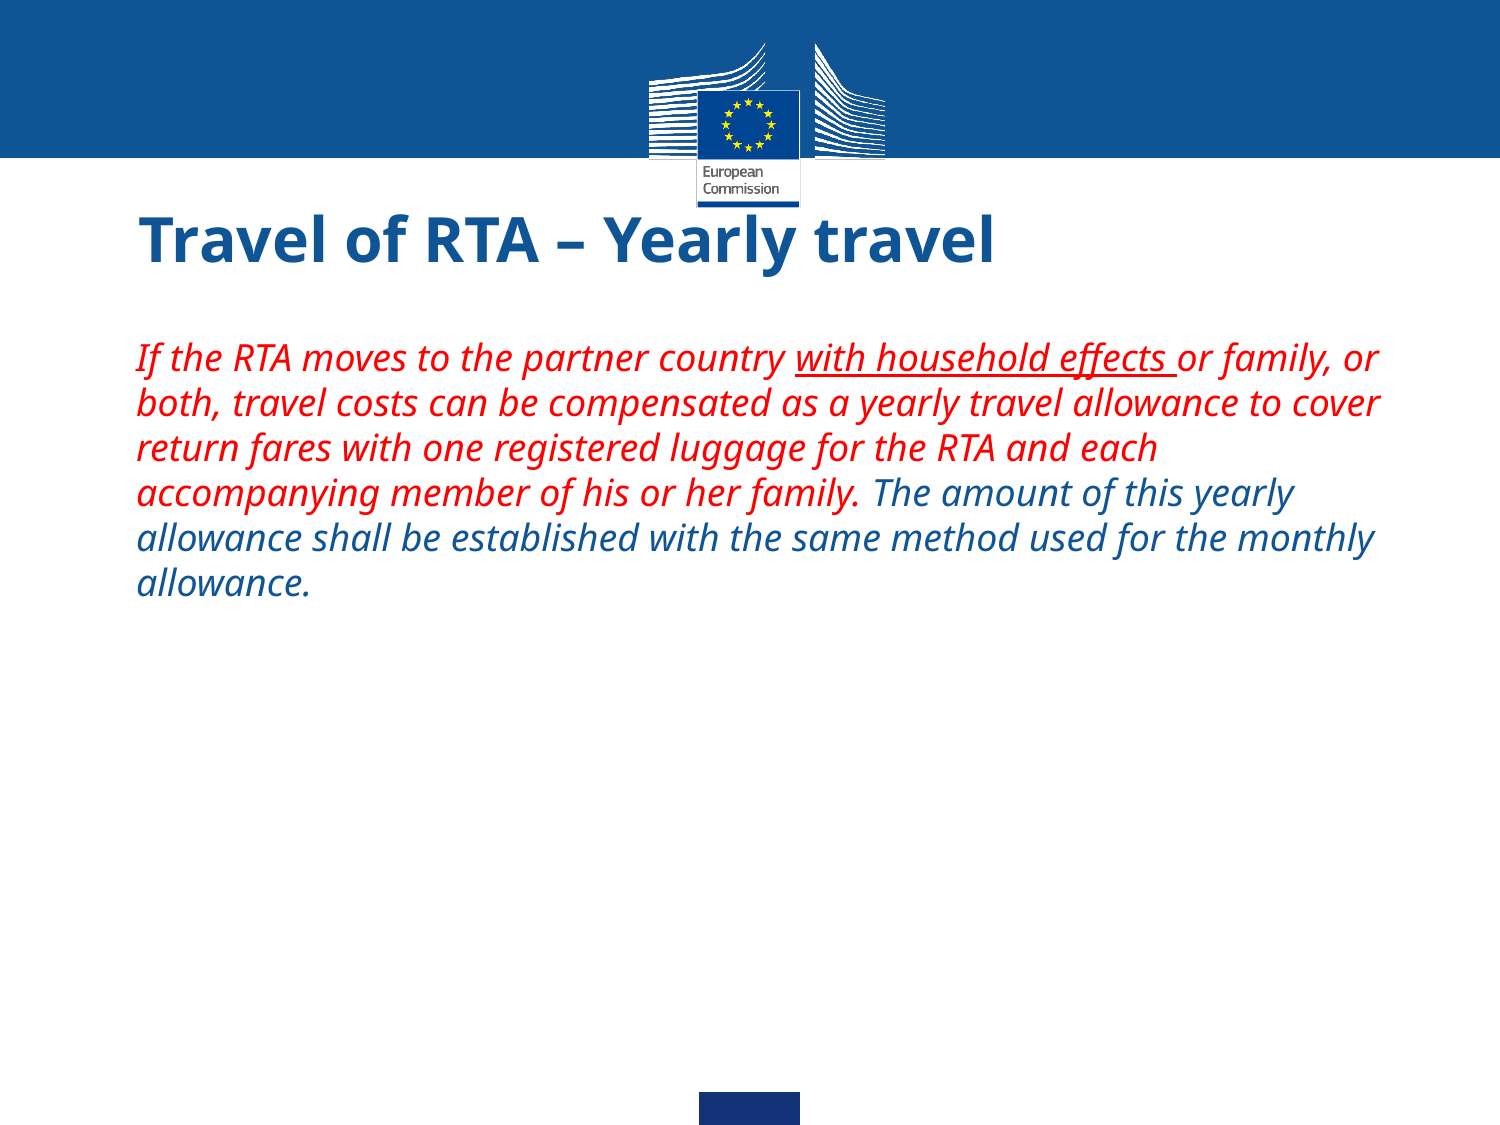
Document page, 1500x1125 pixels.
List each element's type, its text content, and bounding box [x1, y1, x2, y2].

picture [649, 42, 885, 160]
list If the RTA moves to the partner country with household effects or family, or both, travel costs can be compensated as a yearly travel allowance to cover return fares with one registered luggage for the RTA and each accompanying member of his or her family. The amount of this yearly allowance shall be established with the same method used for the monthly allowance. [64, 326, 1415, 906]
title Travel of RTA – Yearly travel [64, 160, 1415, 315]
